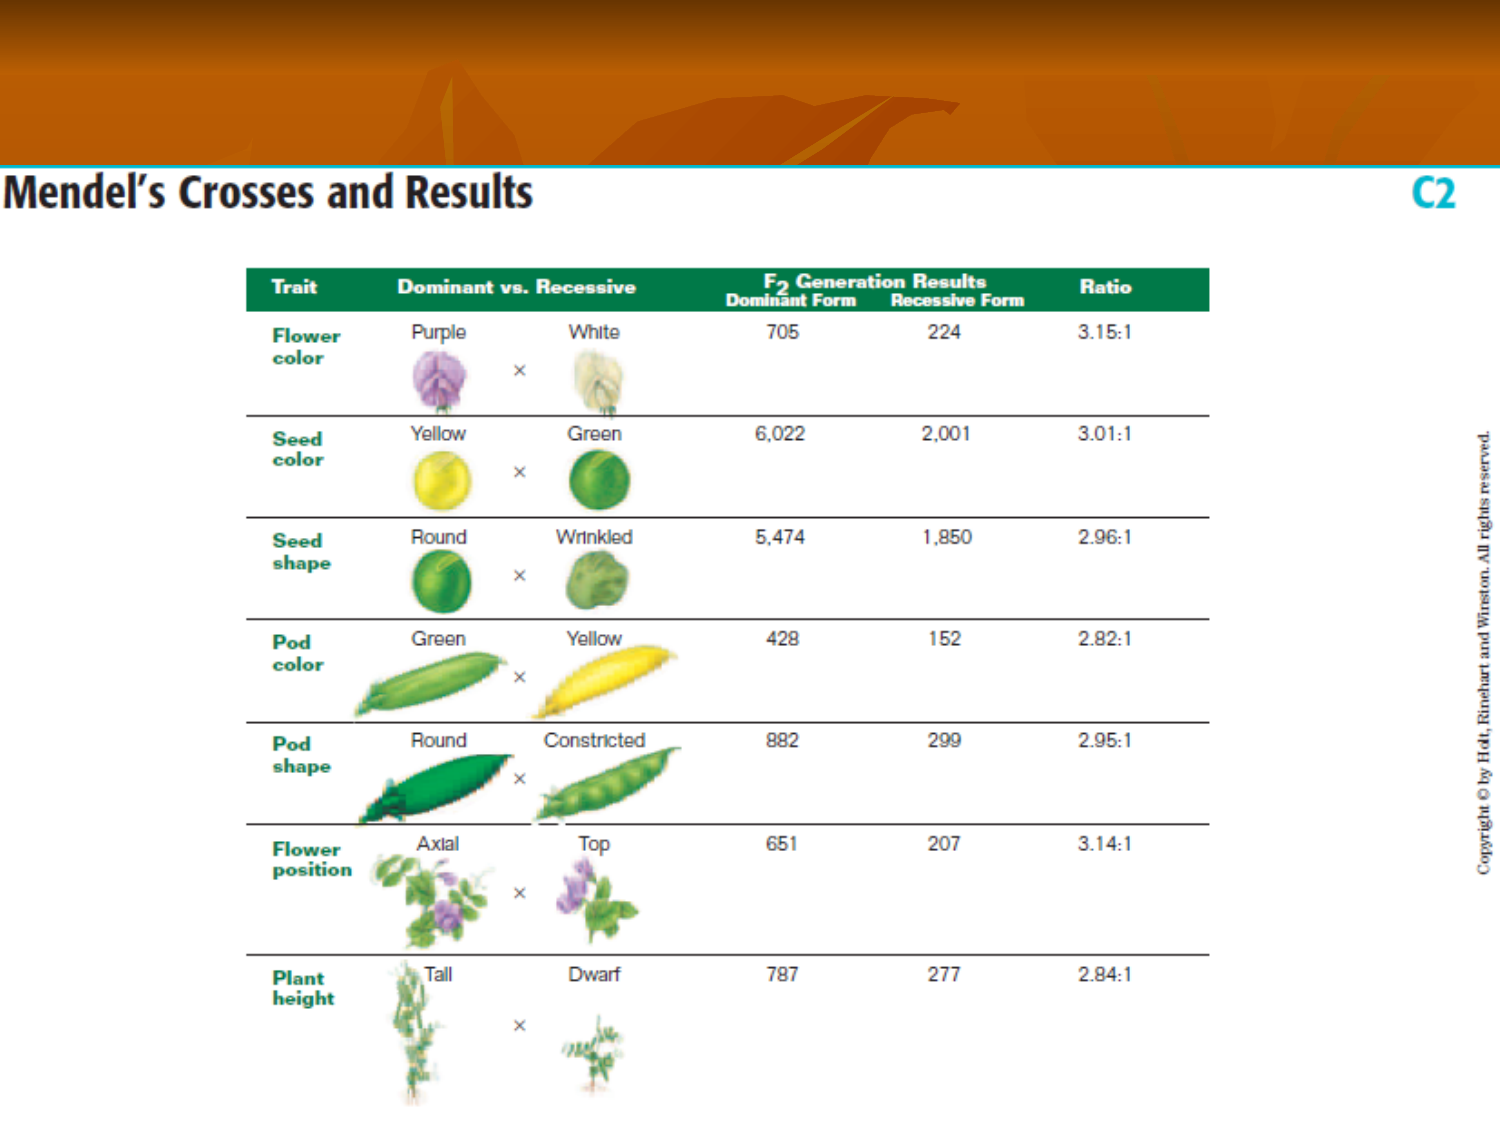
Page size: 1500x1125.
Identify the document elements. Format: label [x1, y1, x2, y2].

picture [0, 165, 1500, 1125]
